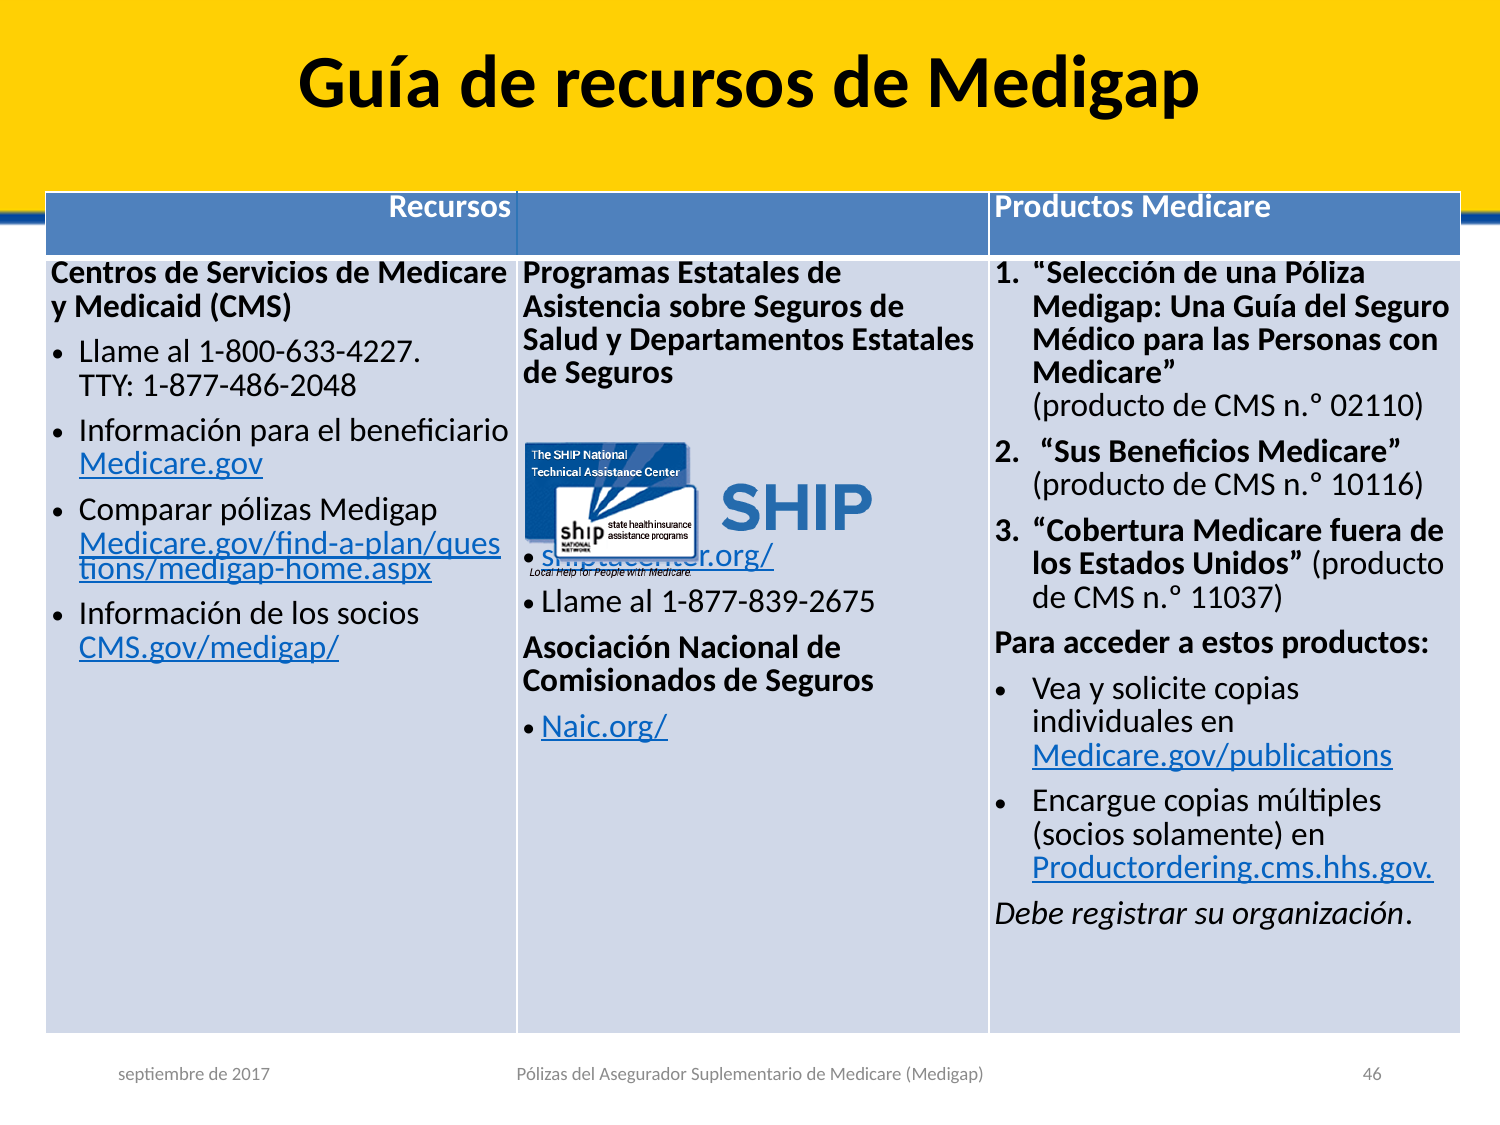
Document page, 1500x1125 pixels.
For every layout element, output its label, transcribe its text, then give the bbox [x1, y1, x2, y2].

slide_number 46 [1059, 1042, 1397, 1103]
title Guía de recursos de Medigap [103, 0, 1397, 167]
table_cell “Selección de una Póliza Medigap: Una Guía del Seguro Médico para las Personas con Medicare” (producto de CMS n.º 02110) “Sus Beneficios Medicare” (producto de CMS n.º 10116) “Cobertura Medicare fuera de los Estados Unidos” (producto de CMS n.º 11037) Para acceder a estos productos: Vea y solicite copias individuales en Medicare.gov/publications Encargue copias múltiples (socios solamente) en Productordering.cms.hhs.gov. Debe registrar su organización. [990, 261, 1460, 1033]
table_cell Centros de Servicios de Medicare y Medicaid (CMS) Llame al 1-800-633-4227. TTY: 1-877-486-2048 Información para el beneficiario Medicare.gov Comparar pólizas Medigap Medicare.gov/find-a-plan/questions/medigap-home.aspx Información de los socios CMS.gov/medigap/ [46, 261, 516, 1033]
table_cell Programas Estatales de Asistencia sobre Seguros de Salud y Departamentos Estatales de Seguros shiptacenter.org/ Llame al 1-877-839-2675 Asociación Nacional de Comisionados de Seguros Naic.org/ [518, 261, 988, 1033]
table_header [518, 193, 988, 255]
picture [0, 0, 1500, 1125]
table_header Productos Medicare [990, 193, 1460, 255]
footer Pólizas del Asegurador Suplementario de Medicare (Medigap) [496, 1042, 1004, 1103]
table_header Recursos [46, 193, 516, 255]
slide_number septiembre de 2017 [103, 1042, 441, 1103]
